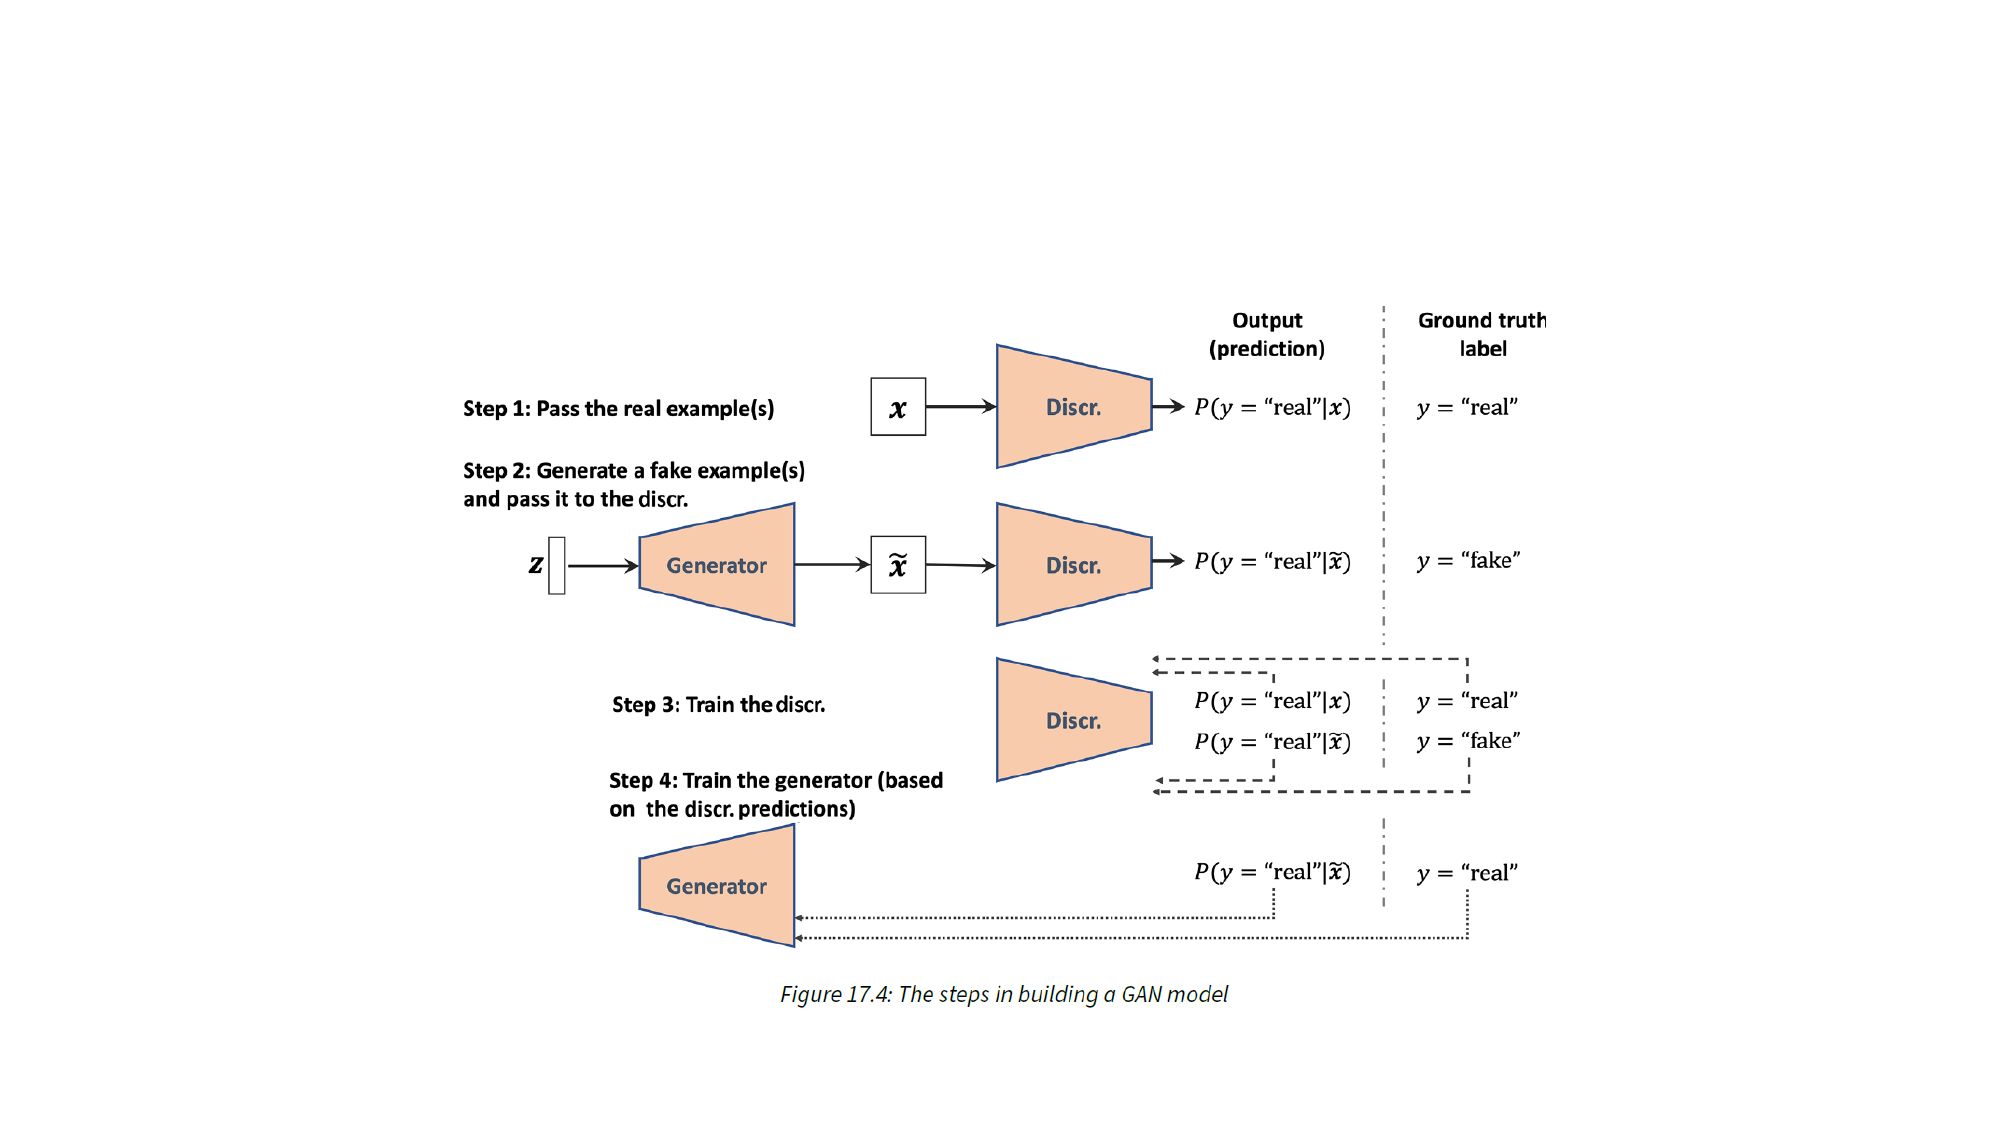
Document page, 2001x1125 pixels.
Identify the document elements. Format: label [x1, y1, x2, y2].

list [454, 299, 1546, 1014]
